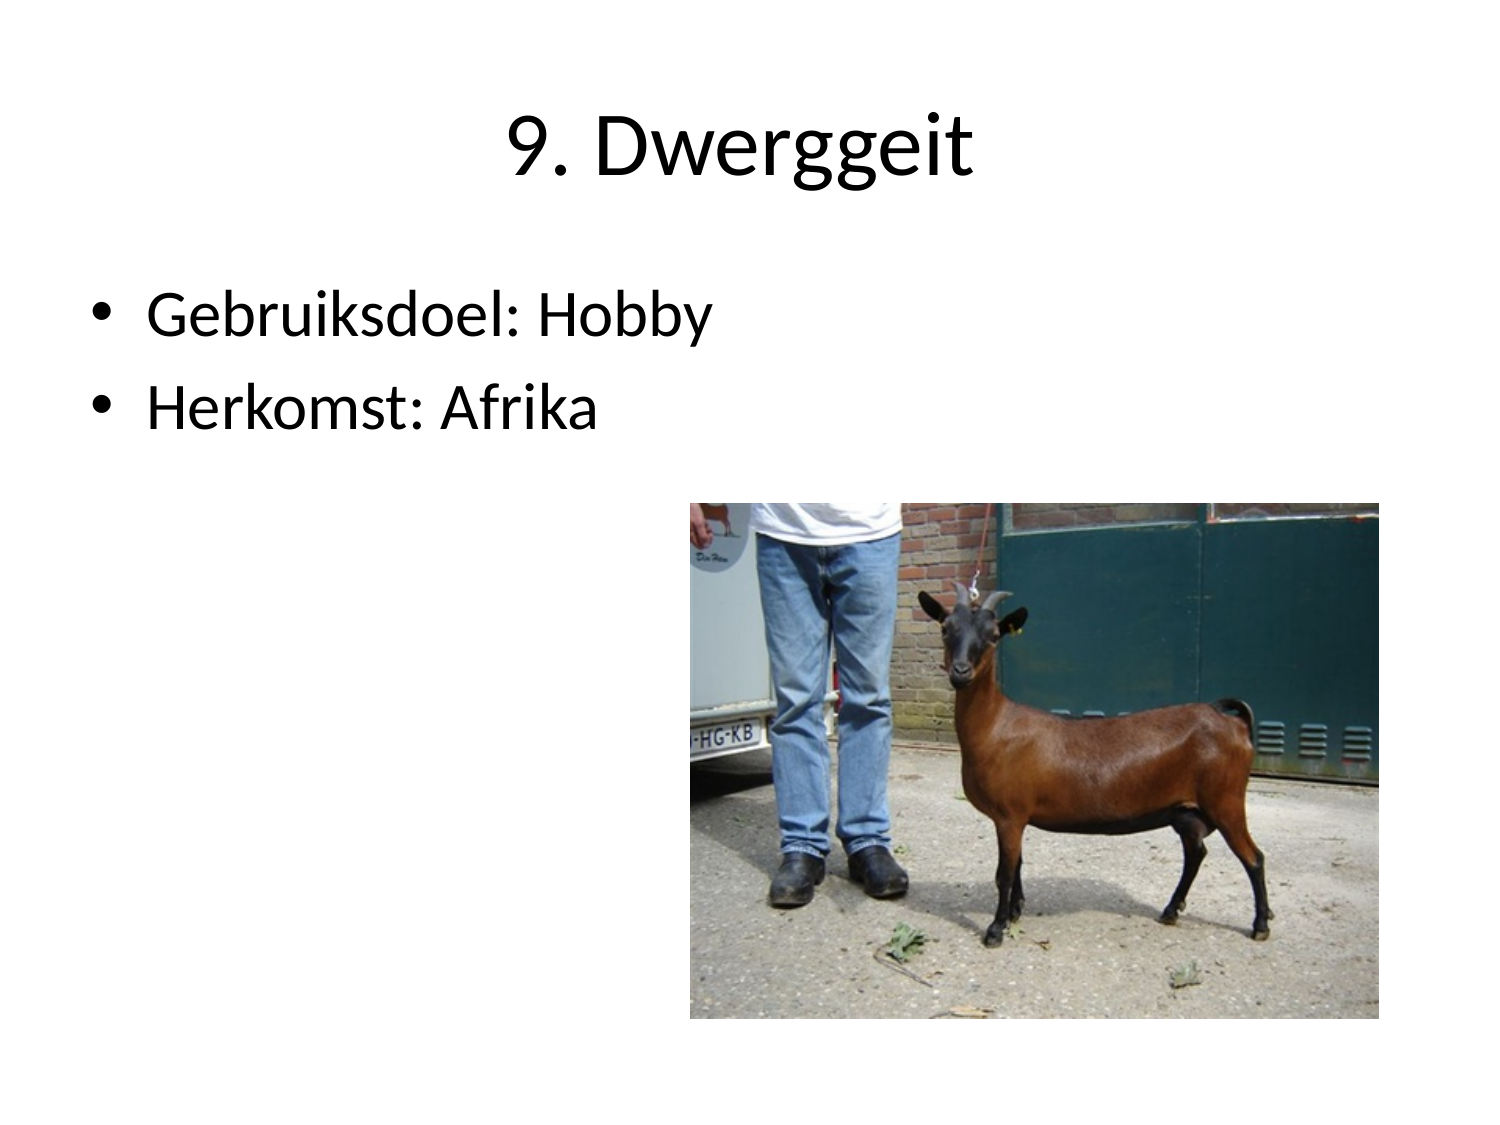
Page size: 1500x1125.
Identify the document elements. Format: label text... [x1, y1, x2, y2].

picture [690, 503, 1379, 1020]
title 9. Dwerggeit [75, 45, 1425, 233]
list Gebruiksdoel: Hobby Herkomst: Afrika [75, 262, 1425, 1005]
